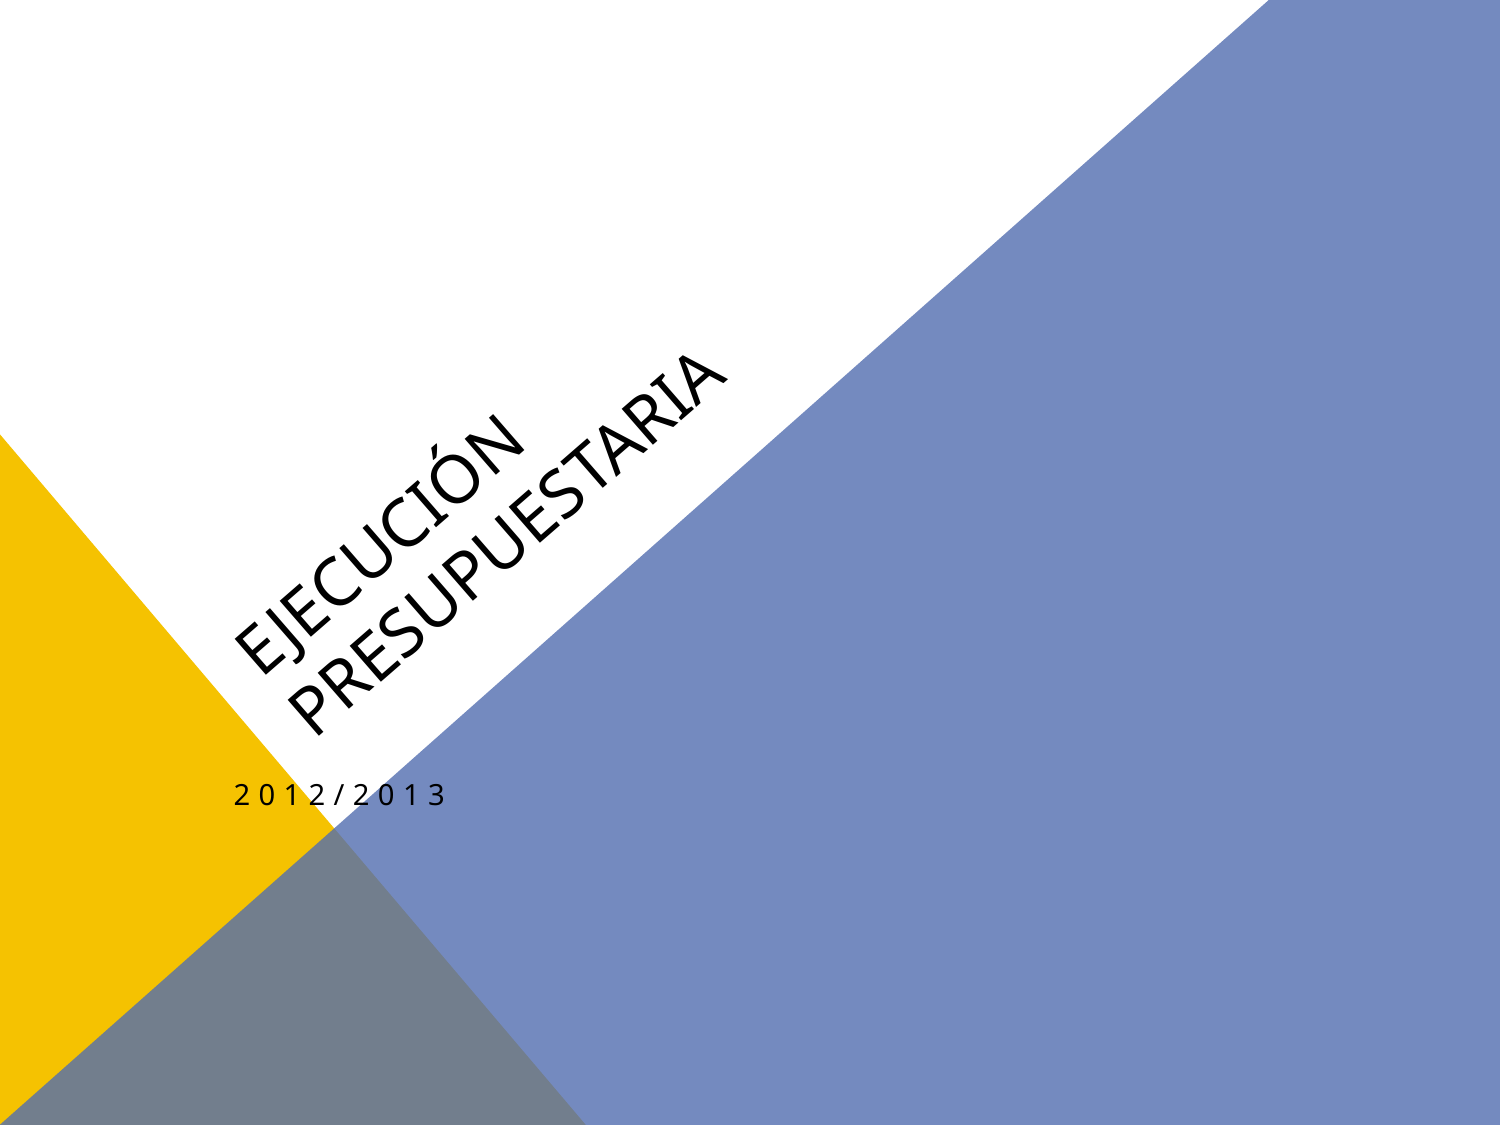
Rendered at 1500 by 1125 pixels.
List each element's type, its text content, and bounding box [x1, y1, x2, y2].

subtitle 2012/2013 [218, 775, 1045, 858]
title Ejecución Presupuestaria [182, 4, 1012, 762]
